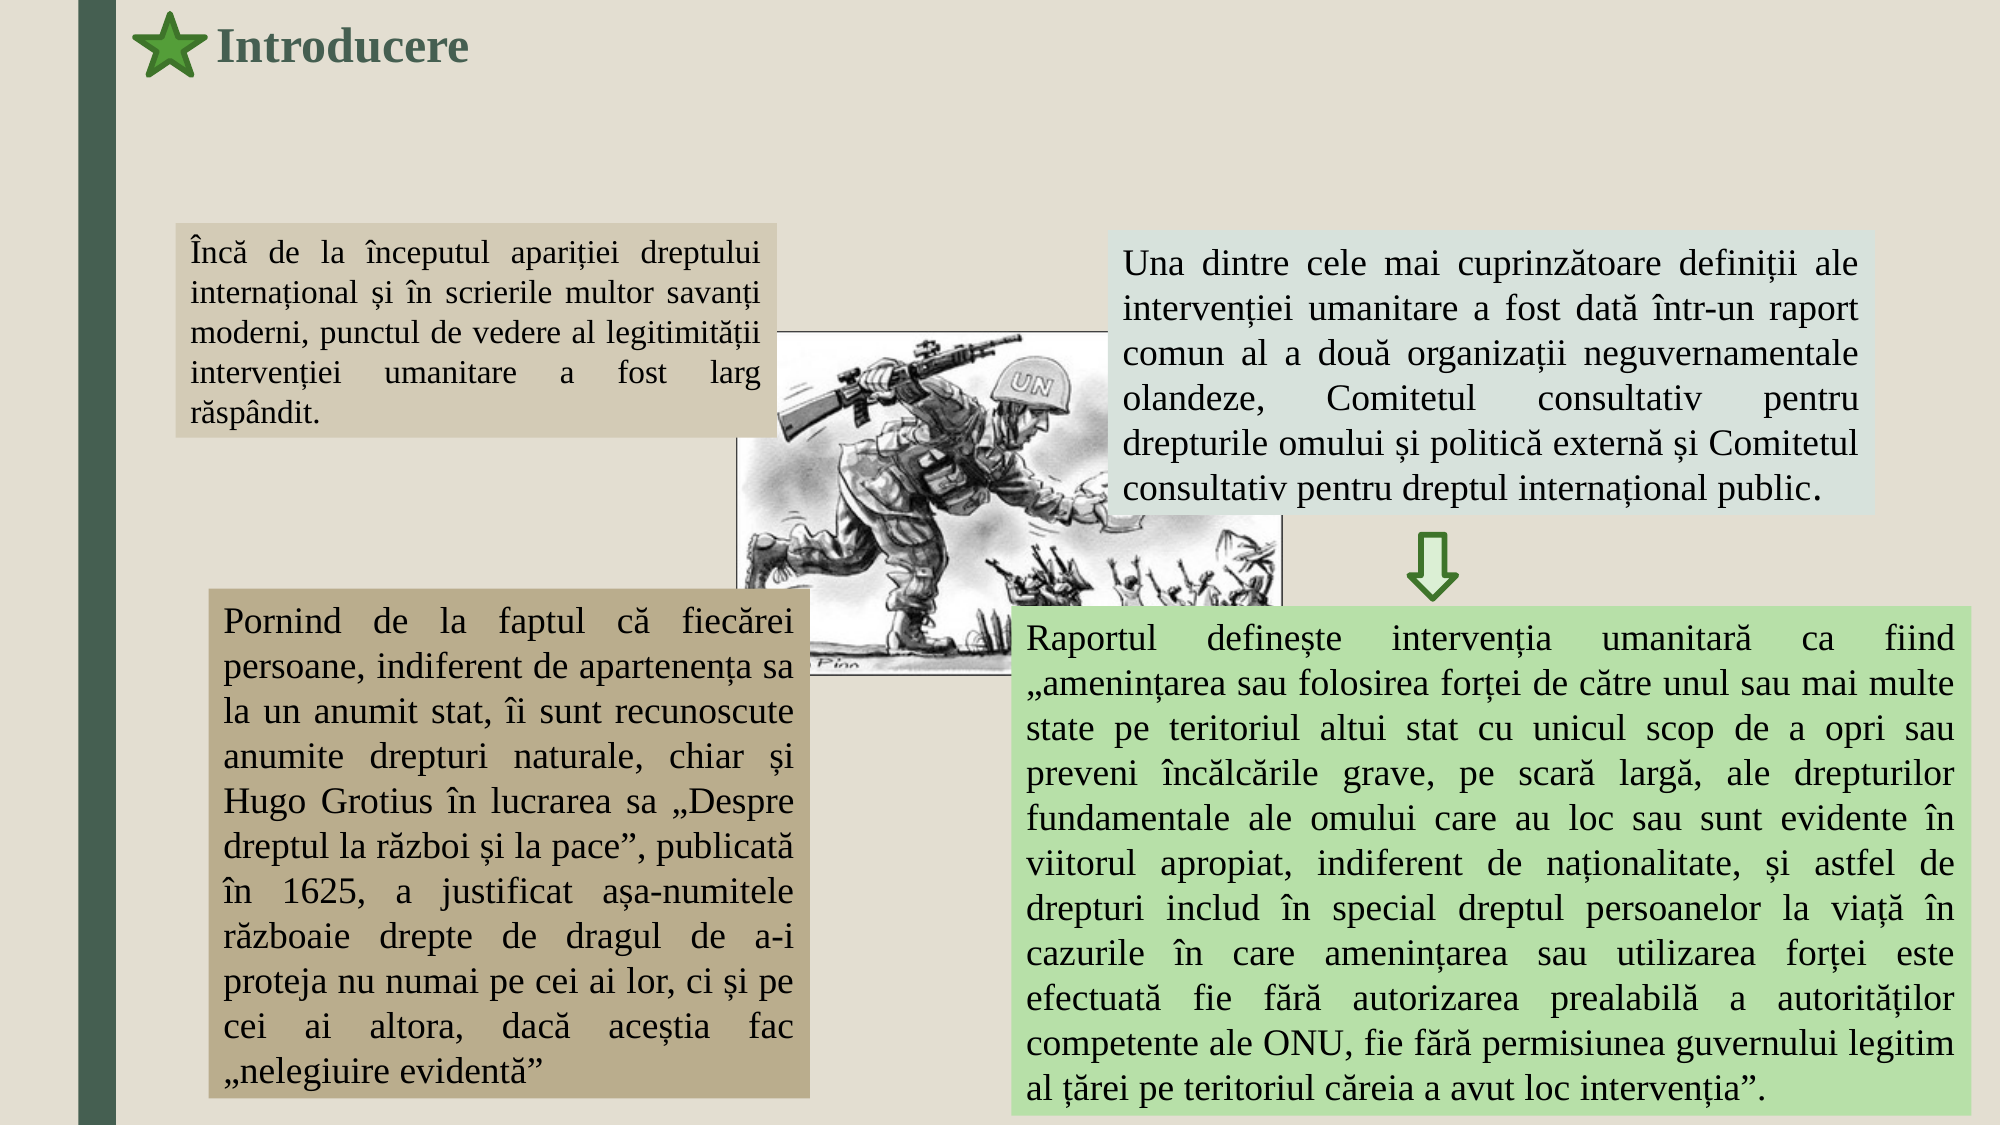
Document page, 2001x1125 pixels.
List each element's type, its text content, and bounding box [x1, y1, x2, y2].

text_box Încă de la începutul apariției dreptului internațional și în scrierile multor savanți moderni, punctul de vedere al legitimității intervenției umanitare a fost larg răspândit. [175, 223, 777, 438]
title Introducere [138, 12, 1799, 231]
text_box Una dintre cele mai cuprinzătoare definiții ale intervenției umanitare a fost dată într-un raport comun al a două organizații neguvernamentale olandeze, Comitetul consultativ pentru drepturile omului și politică externă și Comitetul consultativ pentru dreptul internațional public. [1107, 230, 1875, 515]
text_box [132, 10, 208, 78]
text_box [1406, 531, 1460, 602]
text_box Raportul definește intervenția umanitară ca fiind „amenințarea sau folosirea forței de către unul sau mai multe state pe teritoriul altui stat cu unicul scop de a opri sau preveni încălcările grave, pe scară largă, ale drepturilor fundamentale ale omului care au loc sau sunt evidente în viitorul apropiat, indiferent de naționalitate, și astfel de drepturi includ în special dreptul persoanelor la viață în cazurile în care amenințarea sau utilizarea forței este efectuată fie fără autorizarea prealabilă a autorităților competente ale ONU, fie fără permisiunea guvernului legitim al țărei pe teritoriul căreia a avut loc intervenția”. [1011, 606, 1972, 1116]
text_box Pornind de la faptul că fiecărei persoane, indiferent de apartenența sa la un anumit stat, îi sunt recunoscute anumite drepturi naturale, chiar și Hugo Grotius în lucrarea sa „Despre dreptul la război și la pace”, publicată în 1625, a justificat așa-numitele războaie drepte de dragul de a-i proteja nu numai pe cei ai lor, ci și pe cei ai altora, dacă aceștia fac „nelegiuire evidentă” [208, 588, 810, 1099]
picture [735, 331, 1283, 676]
